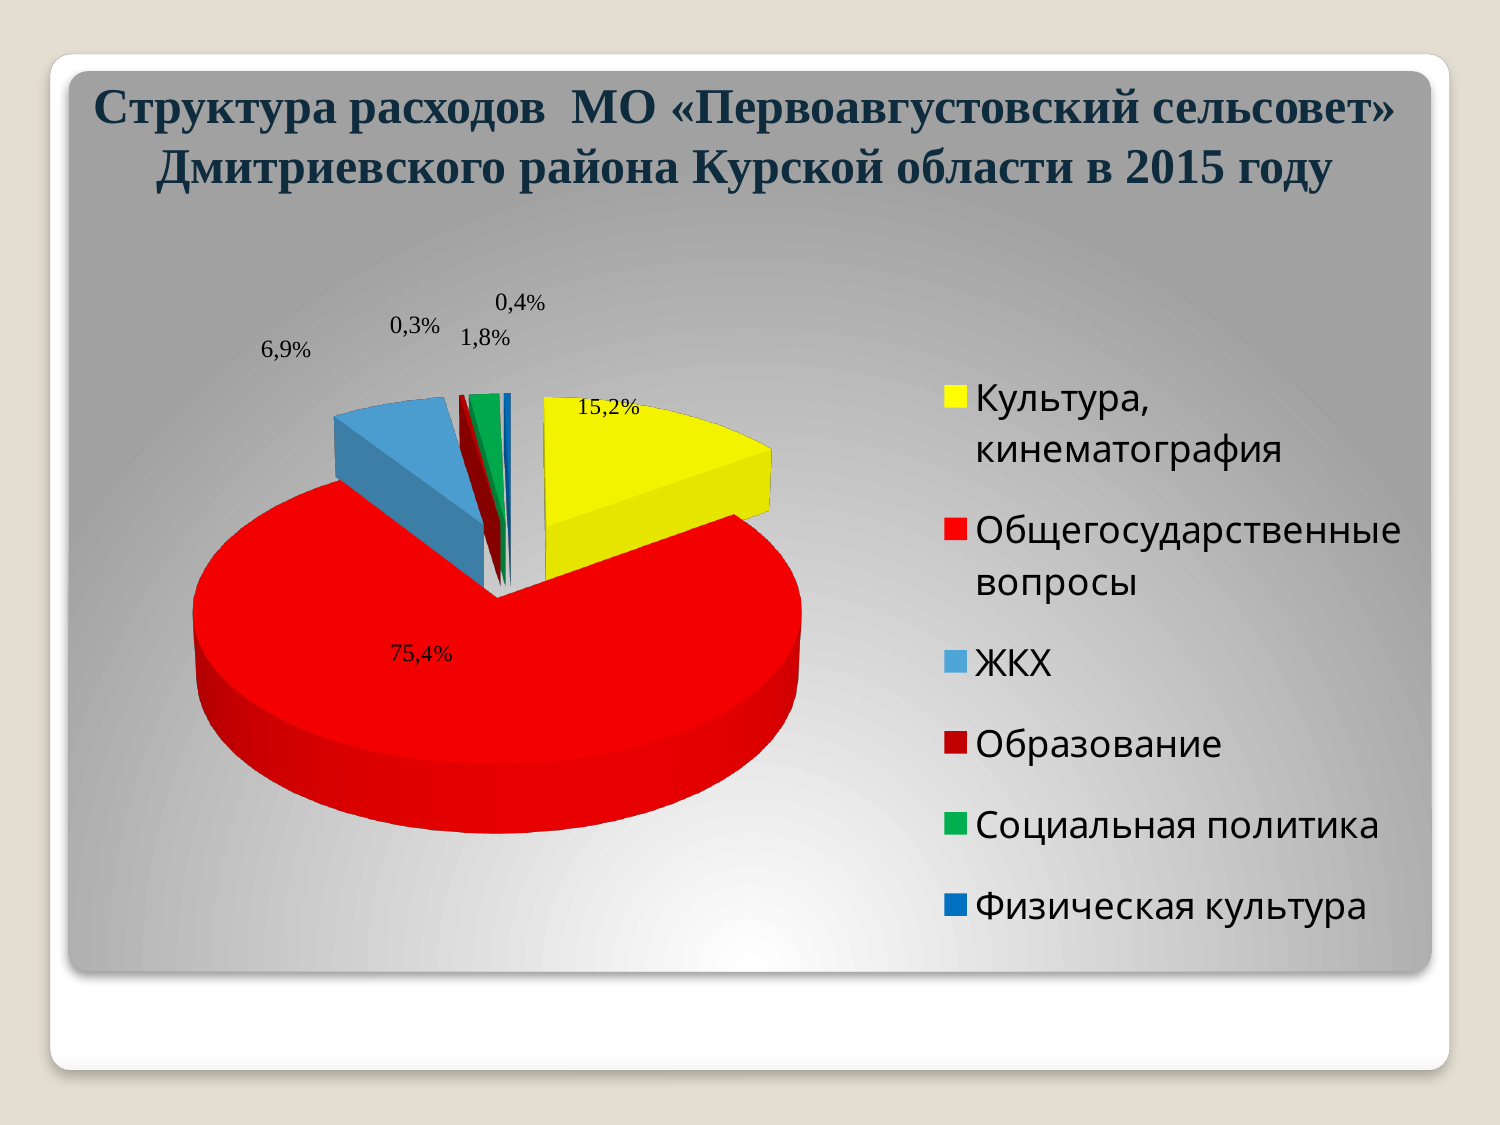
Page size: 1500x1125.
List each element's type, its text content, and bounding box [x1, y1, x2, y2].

title Структура расходов МО «Первоавгустовский сельсовет» Дмитриевского района Курской области в 2015 году [70, 70, 1421, 202]
chart [74, 222, 1426, 1006]
